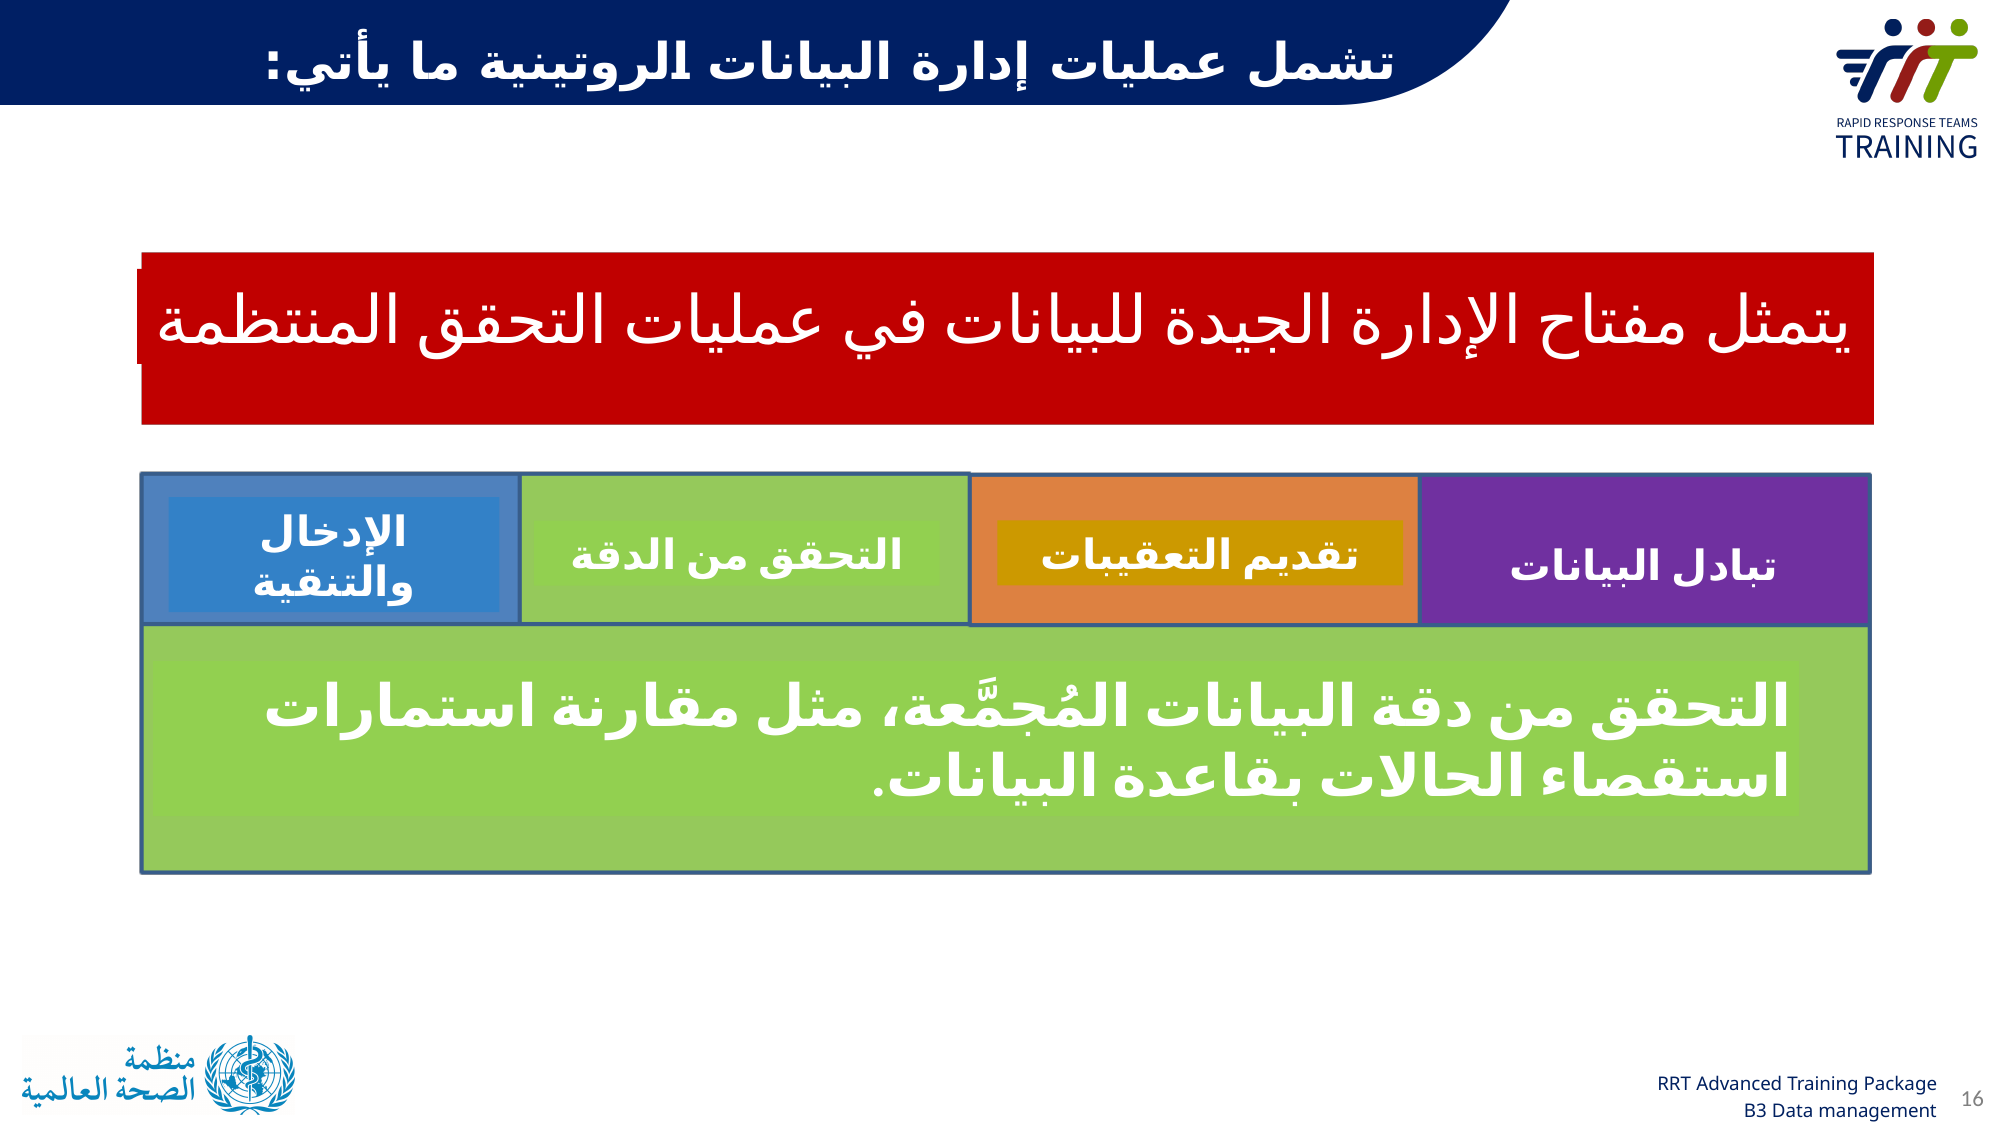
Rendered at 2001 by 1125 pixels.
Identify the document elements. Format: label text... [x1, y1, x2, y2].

picture [0, 0, 1533, 105]
picture [125, 242, 1875, 883]
picture [252, 1050, 258, 1059]
picture [1835, 19, 1978, 167]
picture [22, 1035, 295, 1115]
text_box تشمل عمليات إدارة البيانات الروتينية ما يأتي: [21, 13, 1405, 113]
